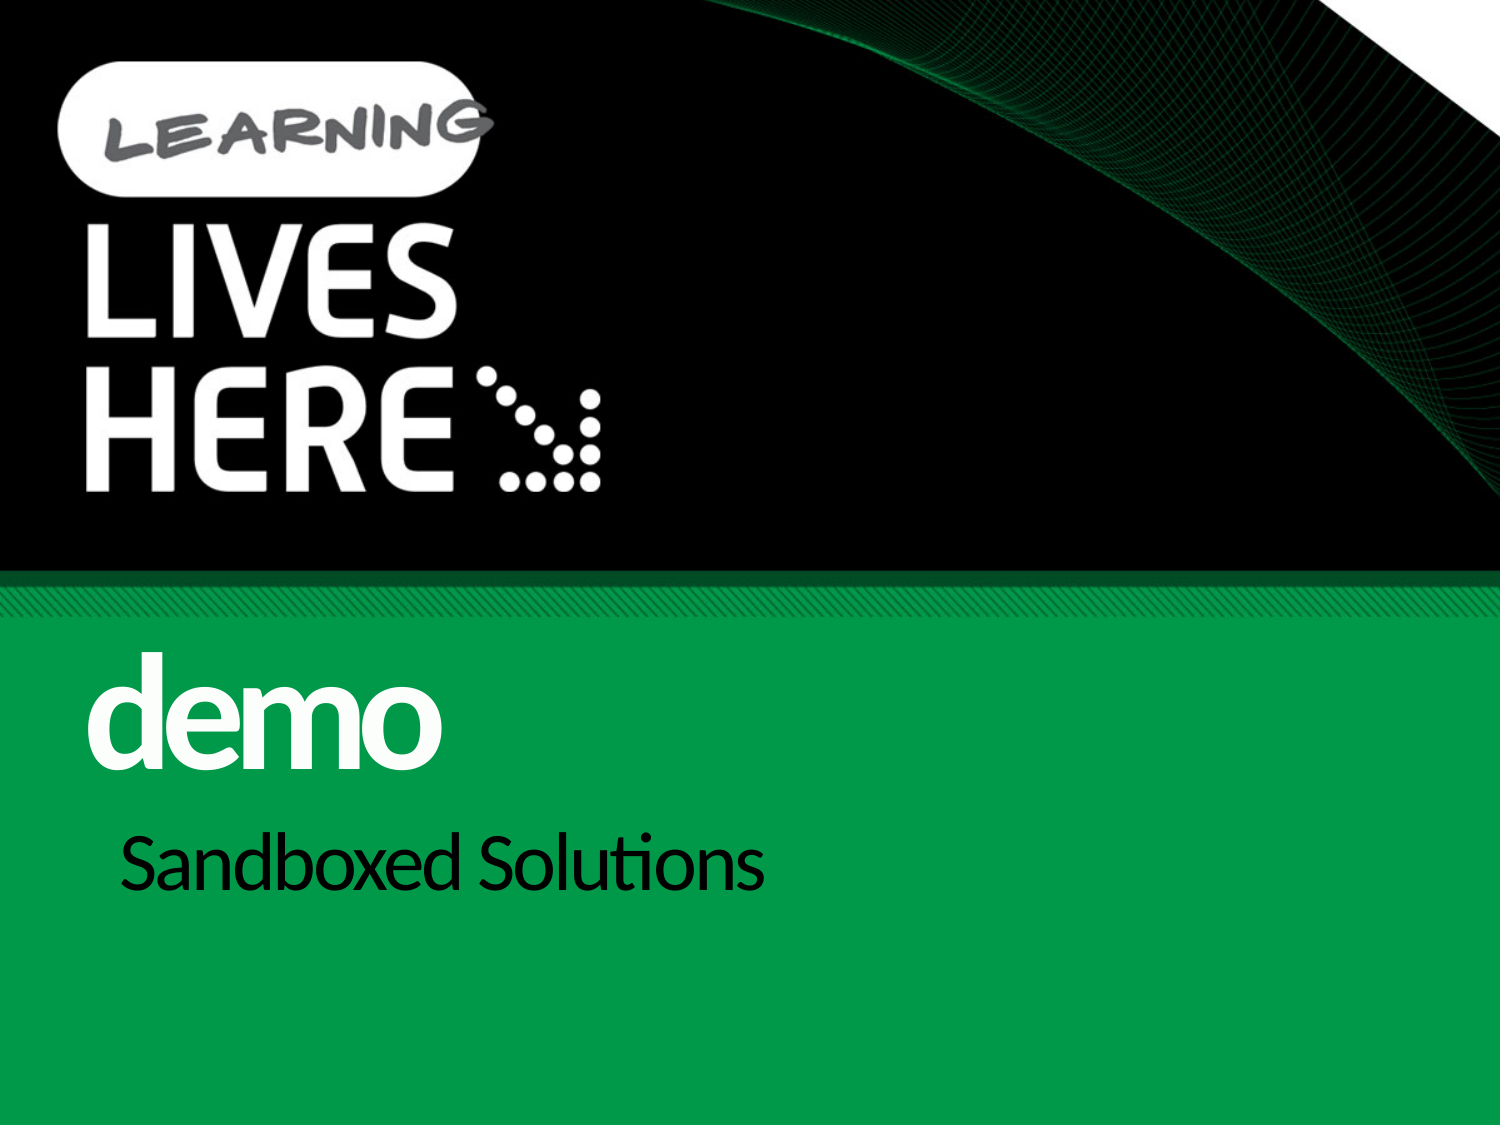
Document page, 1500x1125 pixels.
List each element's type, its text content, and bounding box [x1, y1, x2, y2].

list demo [83, 625, 1344, 800]
title Sandboxed Solutions [119, 818, 1375, 943]
picture [0, 0, 1500, 1125]
